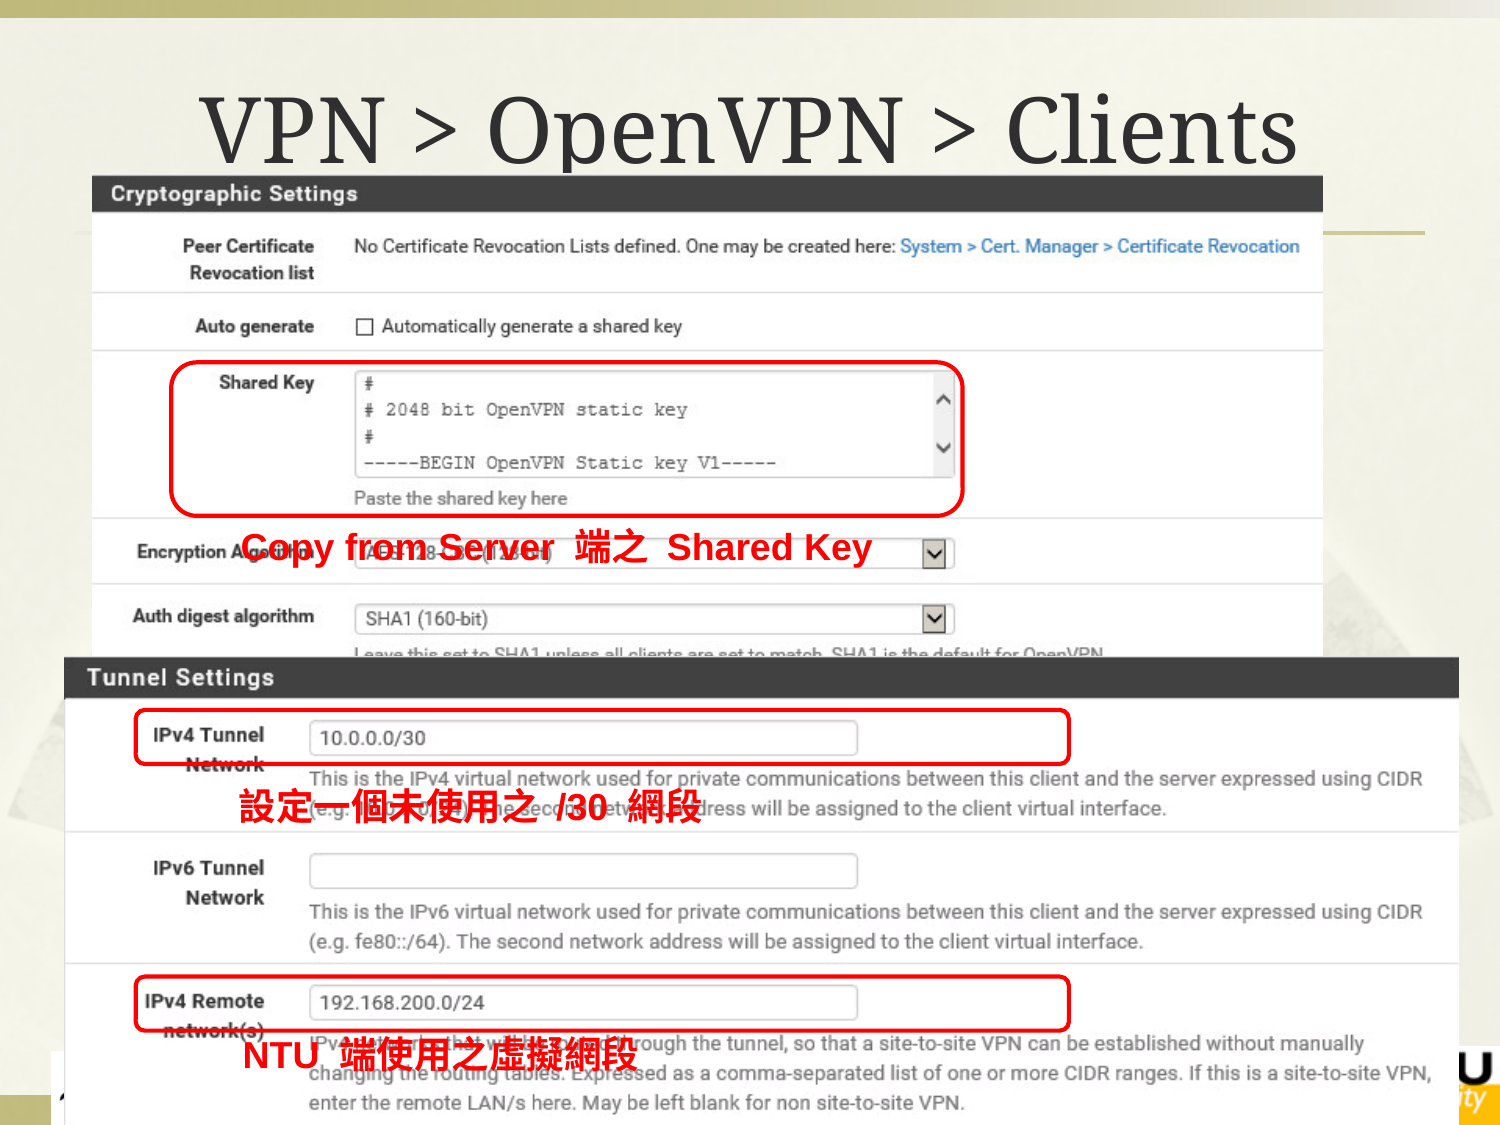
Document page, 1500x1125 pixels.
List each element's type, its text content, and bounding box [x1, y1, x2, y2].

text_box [91, 173, 1323, 656]
title VPN > OpenVPN > Clients [75, 45, 1425, 209]
picture [51, 656, 1500, 1125]
